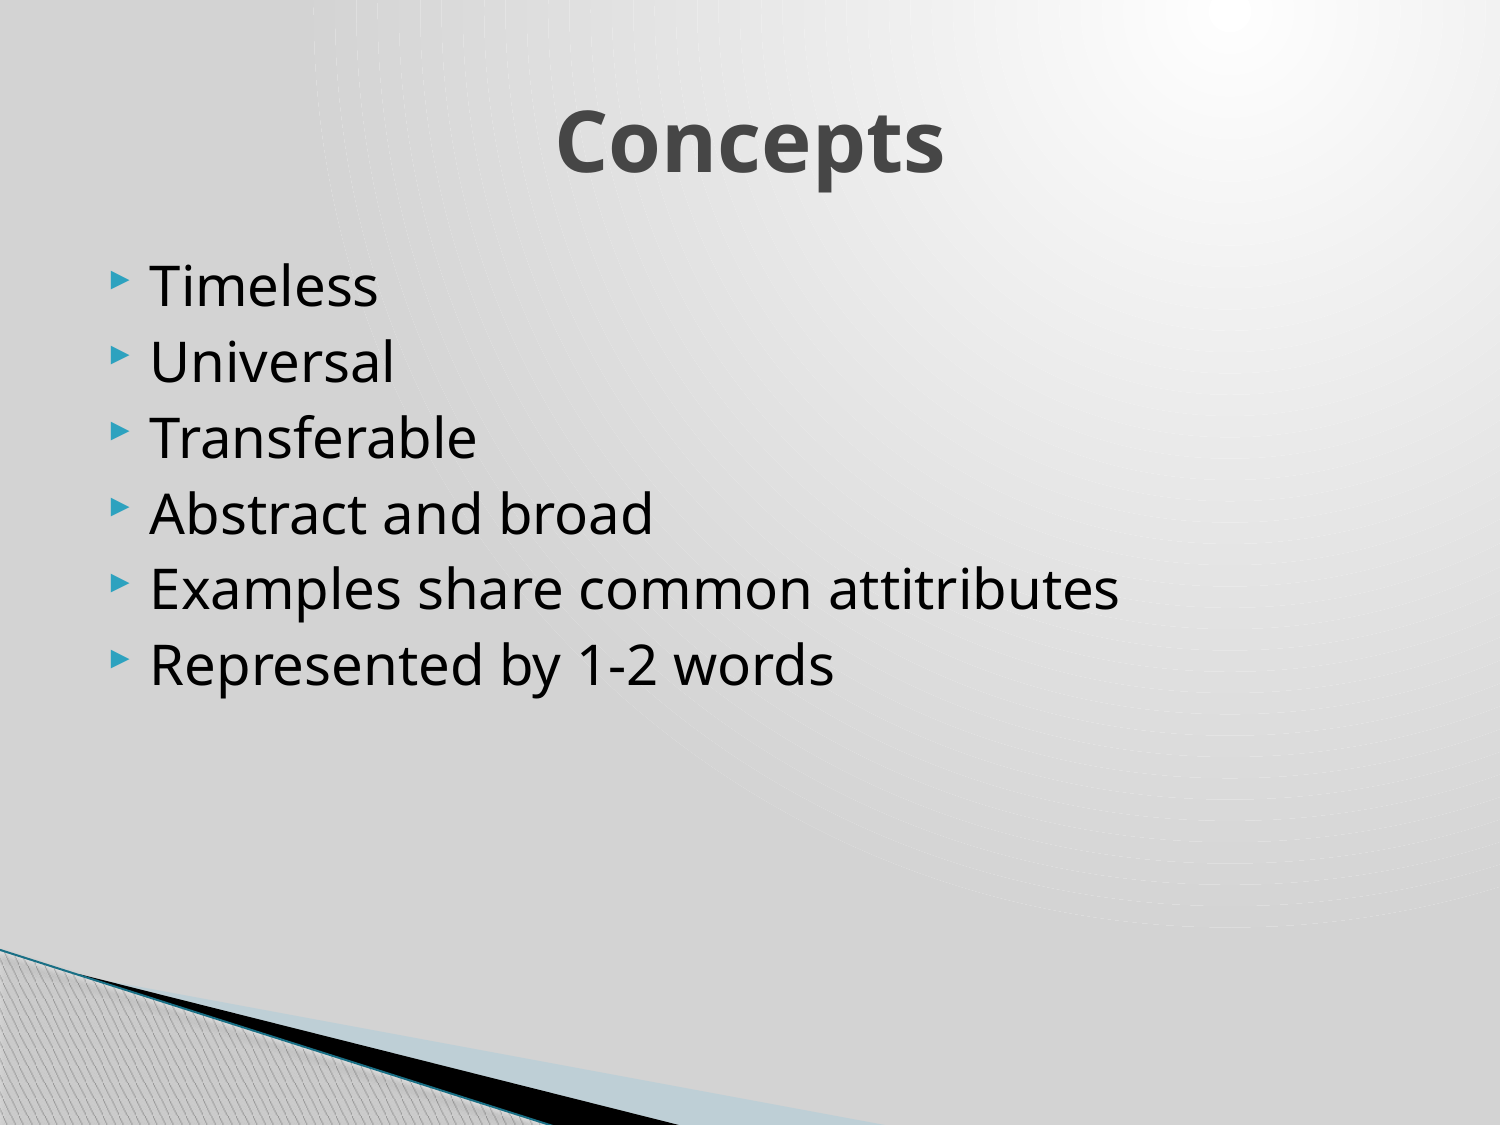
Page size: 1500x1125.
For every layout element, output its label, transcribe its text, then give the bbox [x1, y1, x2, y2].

title Concepts [75, 45, 1425, 233]
list Timeless Universal Transferable Abstract and broad Examples share common attitributes Represented by 1-2 words [75, 243, 1425, 986]
